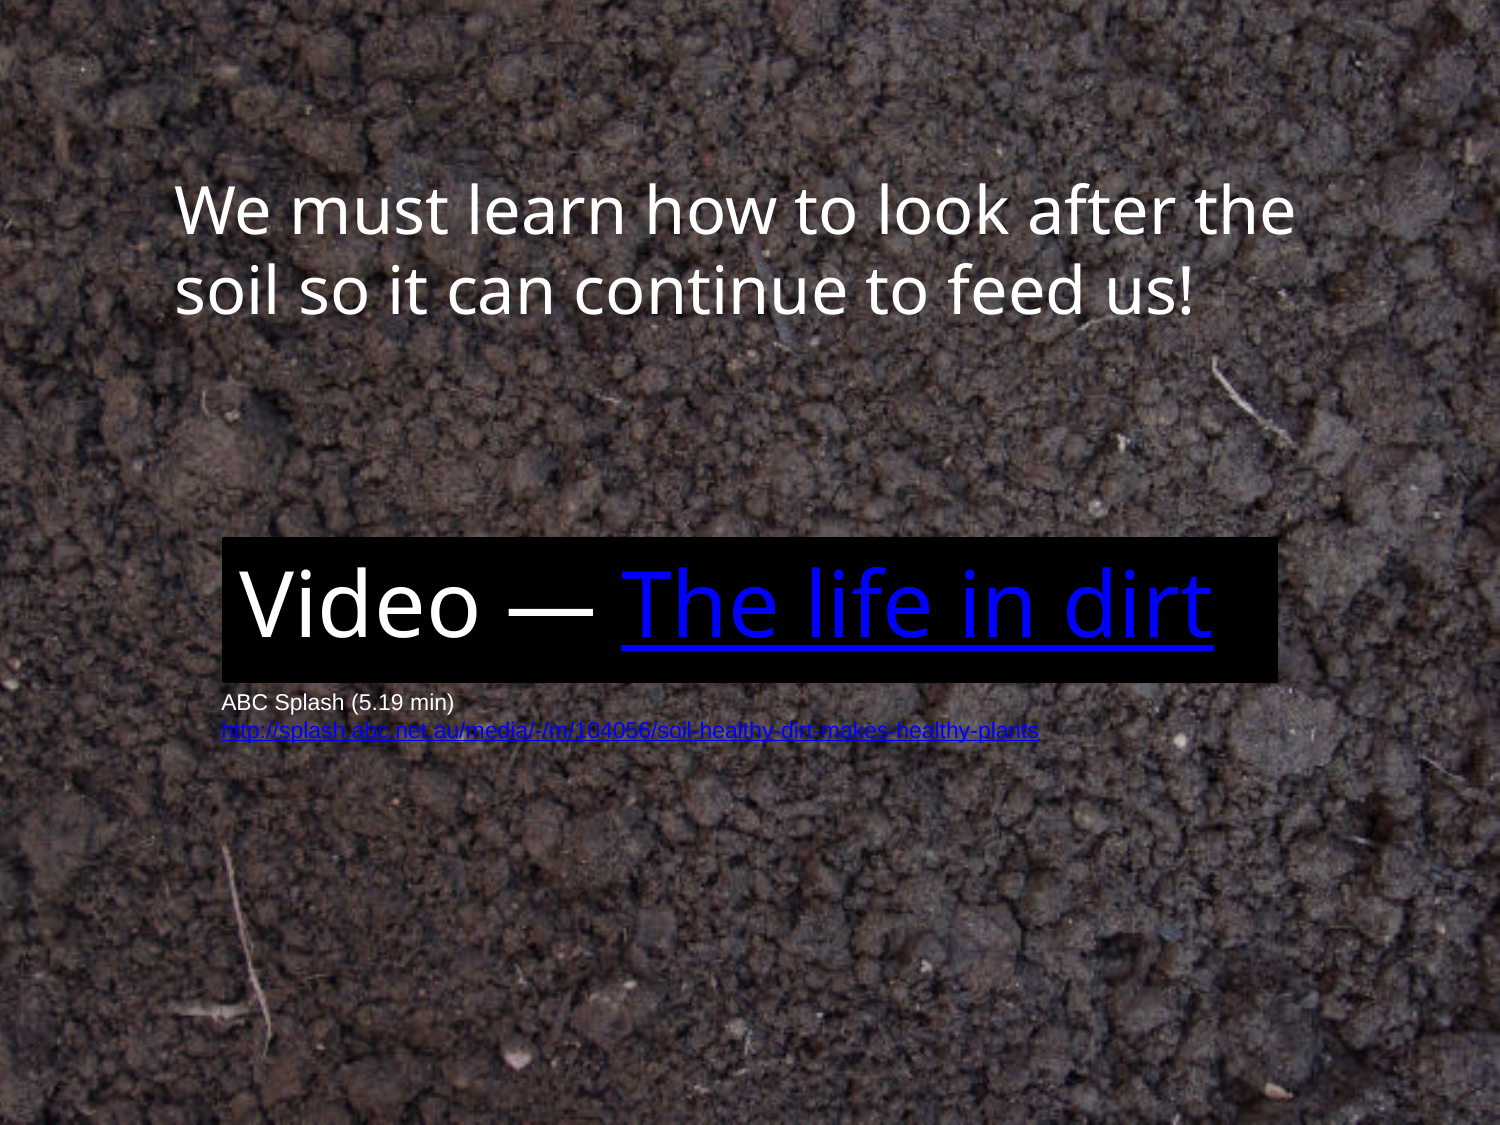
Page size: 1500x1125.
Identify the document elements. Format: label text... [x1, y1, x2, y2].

text_box We must learn how to look after the soil so it can continue to feed us! [159, 160, 1353, 336]
picture [0, 0, 1500, 1125]
list Video — The life in dirt [222, 537, 1278, 680]
text_box ABC Splash (5.19 min) http://splash.abc.net.au/media/-/m/104056/soil-healthy-dirt-makes-healthy-plants [206, 680, 1294, 751]
